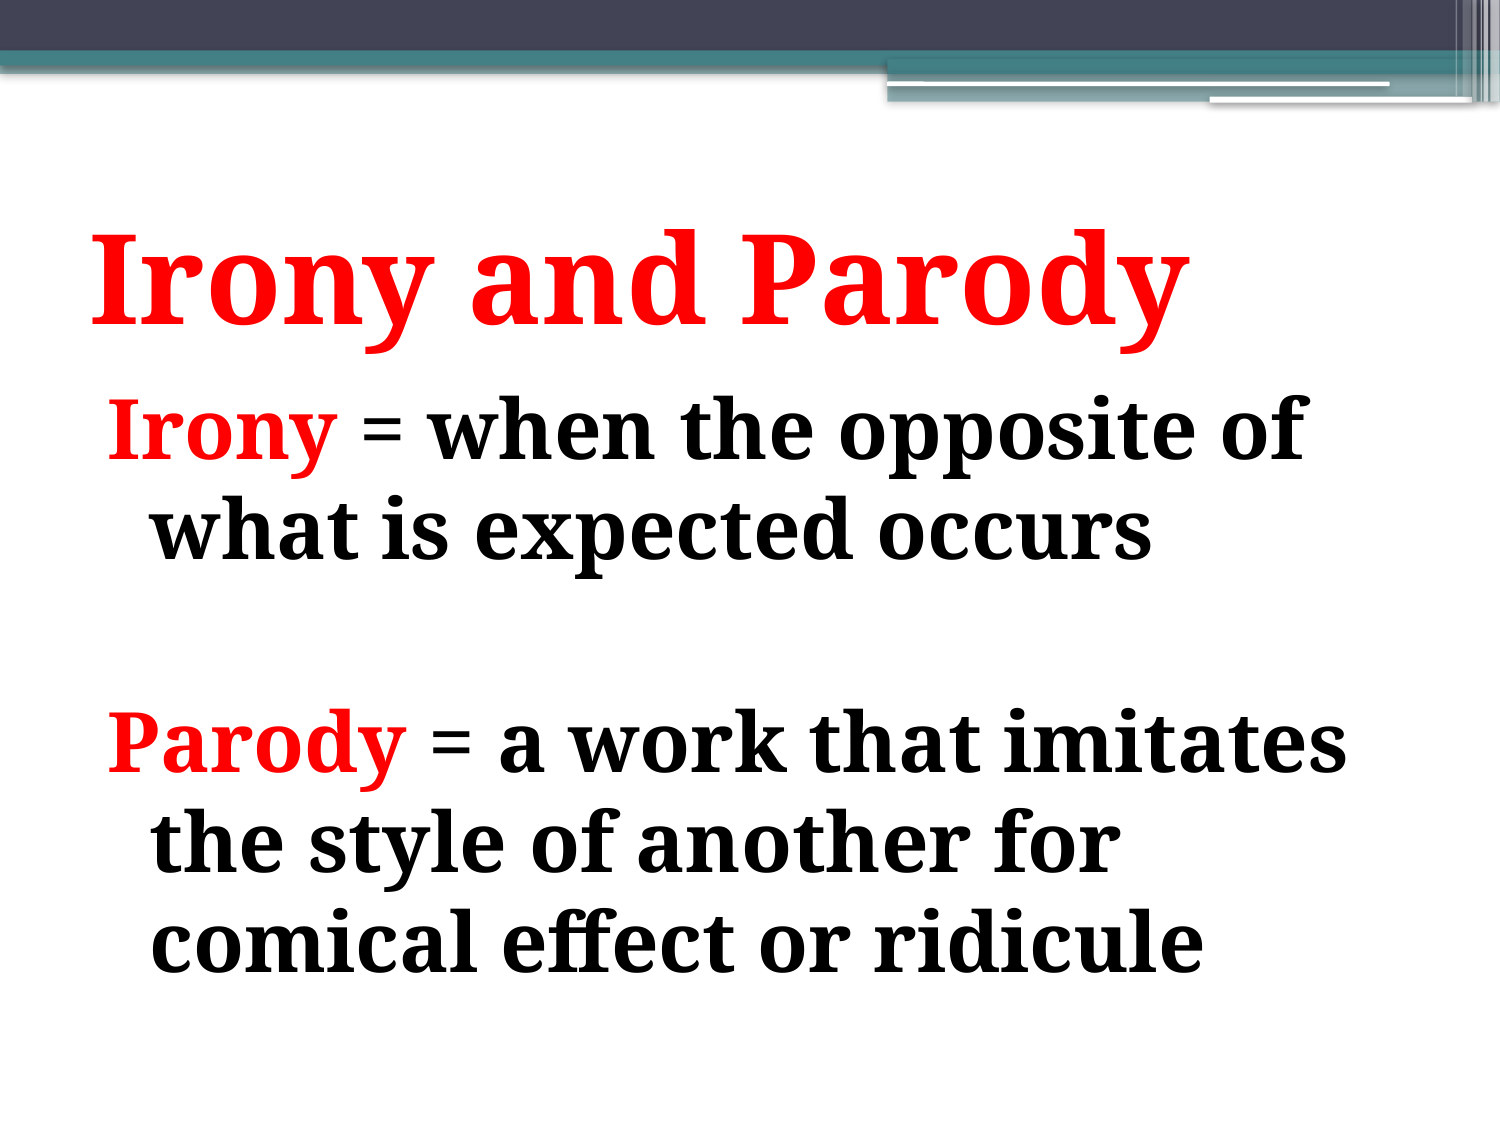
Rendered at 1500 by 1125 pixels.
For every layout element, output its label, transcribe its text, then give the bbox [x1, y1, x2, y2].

list Irony = when the opposite of what is expected occurs Parody = a work that imitates the style of another for comical effect or ridicule [75, 368, 1425, 1079]
title Irony and Parody [75, 187, 1425, 363]
